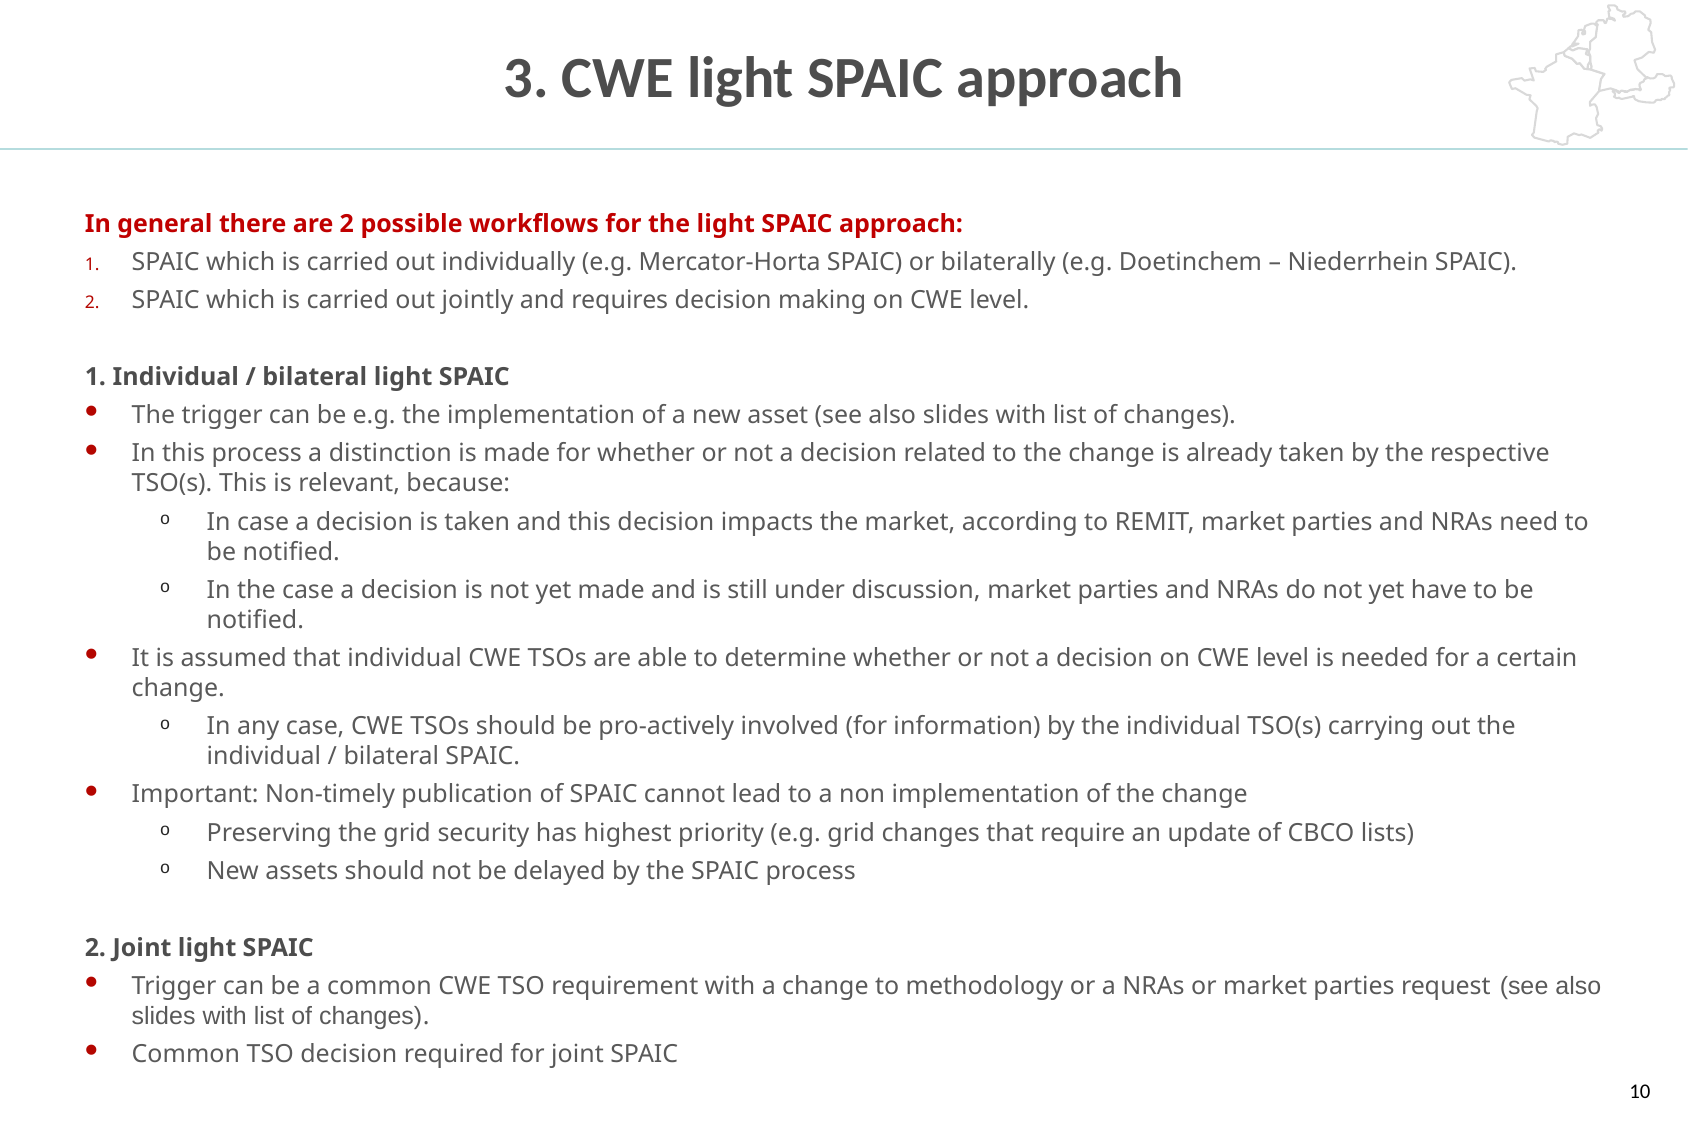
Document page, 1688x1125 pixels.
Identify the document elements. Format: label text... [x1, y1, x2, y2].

text_box 3. CWE light SPAIC approach [0, 0, 1688, 149]
slide_number 10 [1614, 1070, 1688, 1124]
text_box In general there are 2 possible workflows for the light SPAIC approach: SPAIC which is carried out individually (e.g. Mercator-Horta SPAIC) or bilaterally (e.g. Doetinchem – Niederrhein SPAIC). SPAIC which is carried out jointly and requires decision making on CWE level. 1. Individual / bilateral light SPAIC The trigger can be e.g. the implementation of a new asset (see also slides with list of changes). In this process a distinction is made for whether or not a decision related to the change is already taken by the respective TSO(s). This is relevant, because: In case a decision is taken and this decision impacts the market, according to REMIT, market parties and NRAs need to be notified. In the case a decision is not yet made and is still under discussion, market parties and NRAs do not yet have to be notified. It is assumed that individual CWE TSOs are able to determine whether or not a decision on CWE level is needed for a certain change. In any case, CWE TSOs should be pro-actively involved (for information) by the individual TSO(s) carrying out the individual / bilateral SPAIC. Important: Non-timely publication of SPAIC cannot lead to a non implementation of the change Preserving the grid security has highest priority (e.g. grid changes that require an update of CBCO lists) New assets should not be delayed by the SPAIC process 2. Joint light SPAIC Trigger can be a common CWE TSO requirement with a change to methodology or a NRAs or market parties request (see also slides with list of changes). Common TSO decision required for joint SPAIC [70, 199, 1641, 1116]
